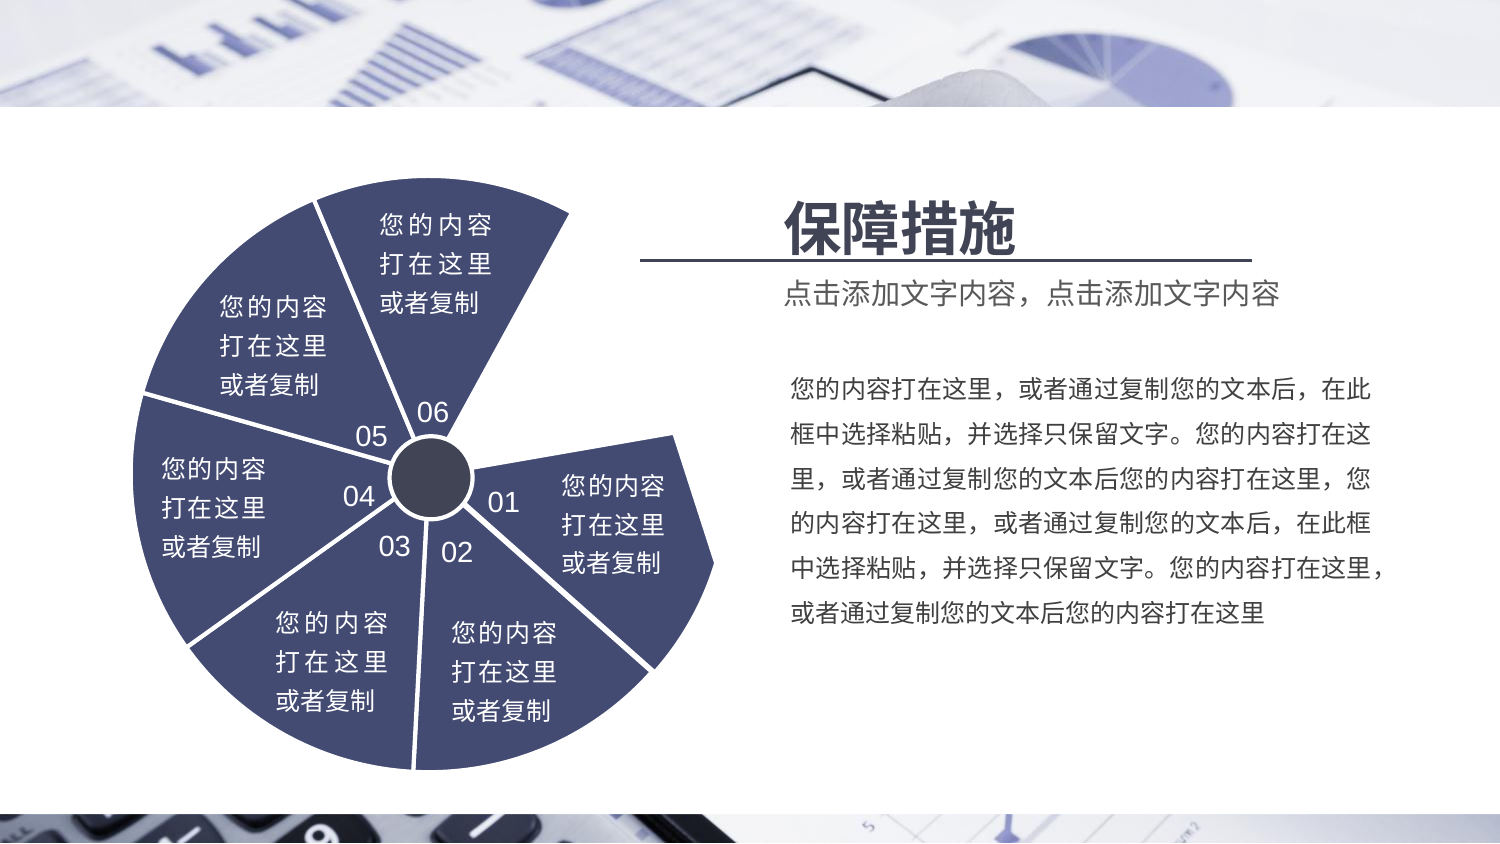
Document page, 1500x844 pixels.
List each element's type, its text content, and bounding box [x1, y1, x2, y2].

text_box [464, 495, 470, 509]
text_box [556, 432, 717, 673]
text_box 您的内容打在这里或者复制 [146, 437, 281, 569]
text_box [414, 529, 652, 773]
text_box 03 [361, 509, 428, 570]
picture [0, 0, 1500, 107]
text_box [405, 437, 413, 444]
text_box [313, 175, 573, 405]
text_box 您的内容打在这里或者复制 [436, 601, 573, 733]
text_box [206, 199, 397, 399]
text_box 您的内容打在这里或者复制 [261, 590, 403, 723]
text_box [487, 454, 547, 577]
text_box [130, 392, 361, 648]
text_box [393, 437, 471, 515]
text_box 您的内容打在这里或者复制 [547, 453, 681, 586]
text_box 您的内容打在这里或者复制 [364, 192, 508, 325]
text_box 05 [338, 399, 405, 460]
text_box 02 [424, 515, 491, 576]
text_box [775, 350, 1388, 679]
text_box 01 [470, 465, 538, 526]
text_box 您的内容打在这里或者复制 [204, 275, 343, 407]
text_box 04 [326, 459, 393, 520]
text_box [393, 500, 402, 509]
picture [0, 815, 1500, 843]
text_box [186, 595, 261, 721]
text_box [142, 278, 338, 449]
text_box [452, 505, 470, 515]
text_box 保障措施 [768, 163, 1341, 270]
text_box 点击添加文字内容，点击添加文字内容 [768, 257, 1306, 318]
text_box [264, 524, 424, 772]
text_box 06 [399, 375, 467, 437]
